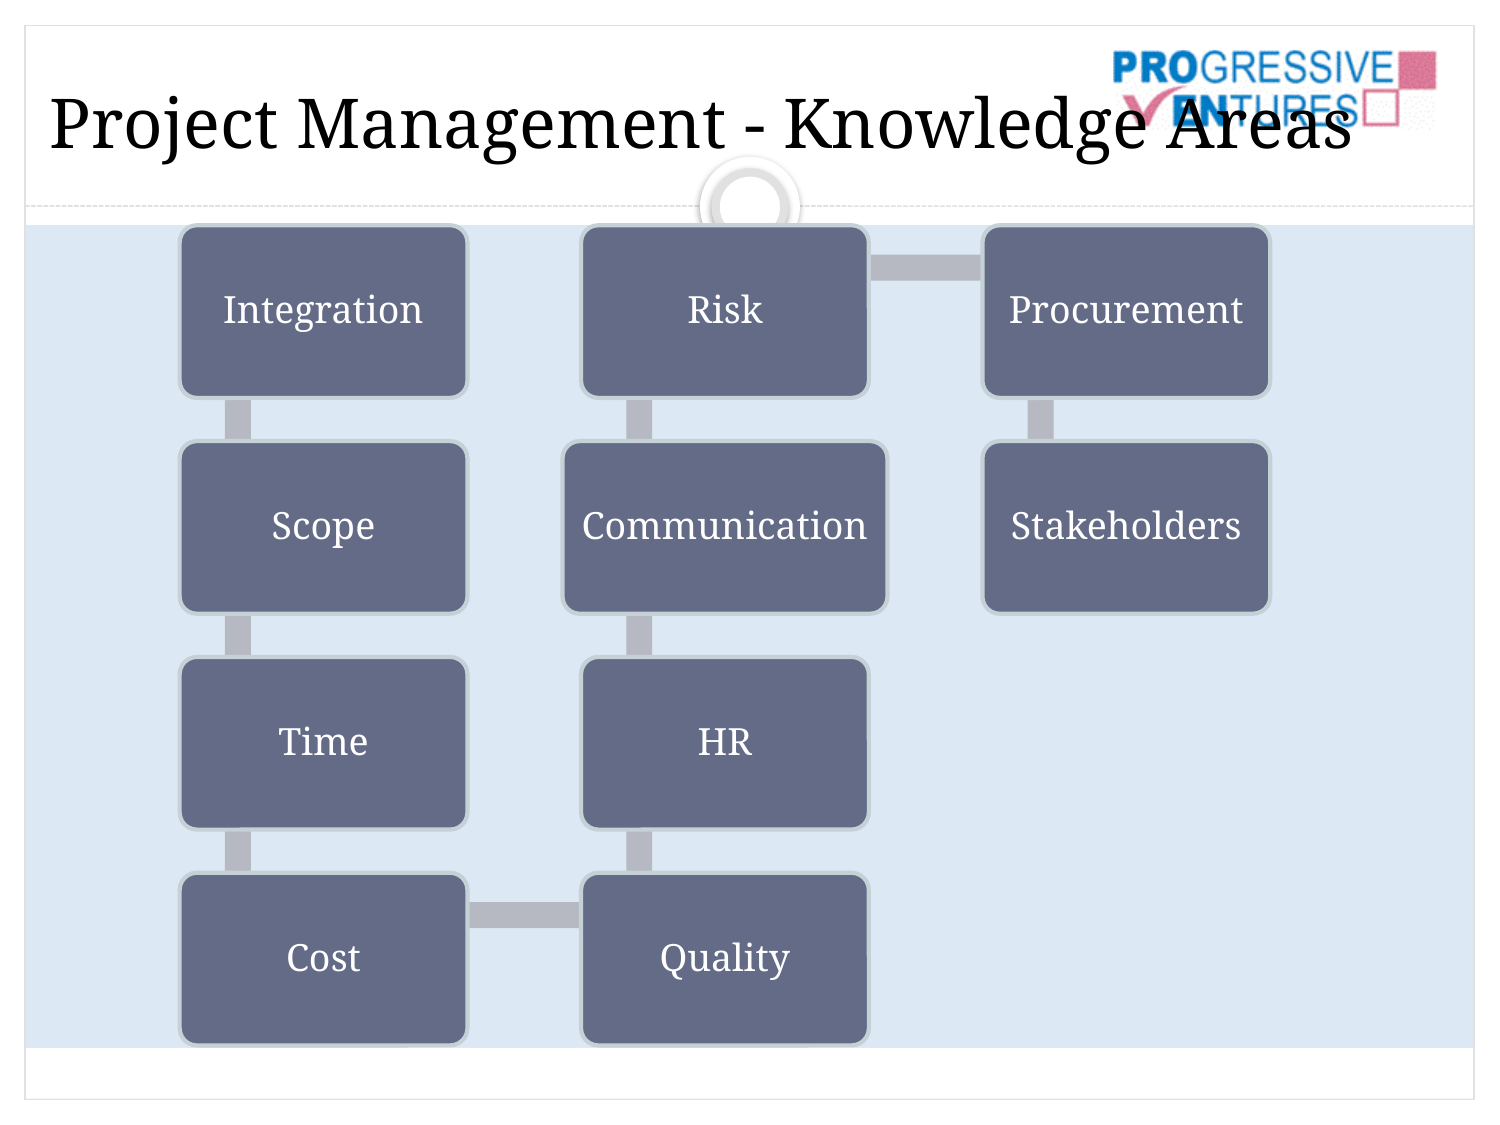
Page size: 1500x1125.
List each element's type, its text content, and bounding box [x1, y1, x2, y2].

title Project Management - Knowledge Areas [49, 37, 1450, 163]
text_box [0, 224, 1451, 1047]
